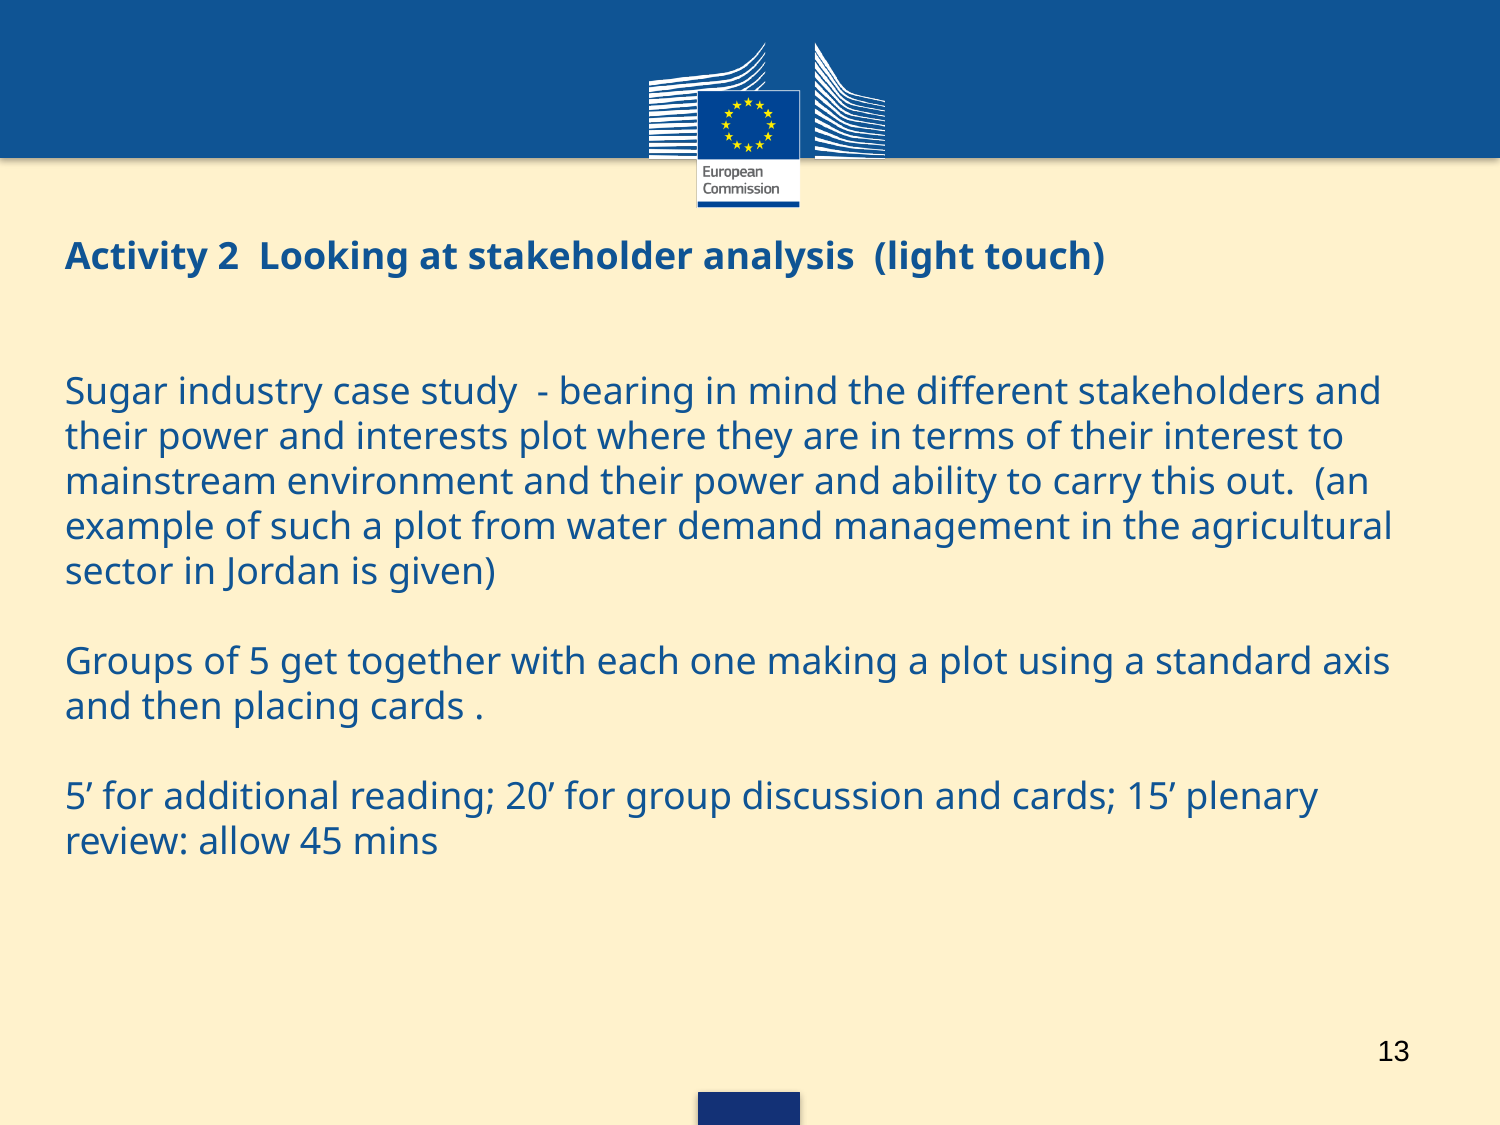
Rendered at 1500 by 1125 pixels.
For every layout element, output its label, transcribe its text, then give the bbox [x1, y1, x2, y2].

picture [649, 42, 885, 208]
slide_number 13 [1074, 1024, 1426, 1103]
text_box Activity 2 Looking at stakeholder analysis (light touch) Sugar industry case study - bearing in mind the different stakeholders and their power and interests plot where they are in terms of their interest to mainstream environment and their power and ability to carry this out. (an example of such a plot from water demand management in the agricultural sector in Jordan is given) Groups of 5 get together with each one making a plot using a standard axis and then placing cards . 5’ for additional reading; 20’ for group discussion and cards; 15’ plenary review: allow 45 mins [50, 224, 1425, 870]
